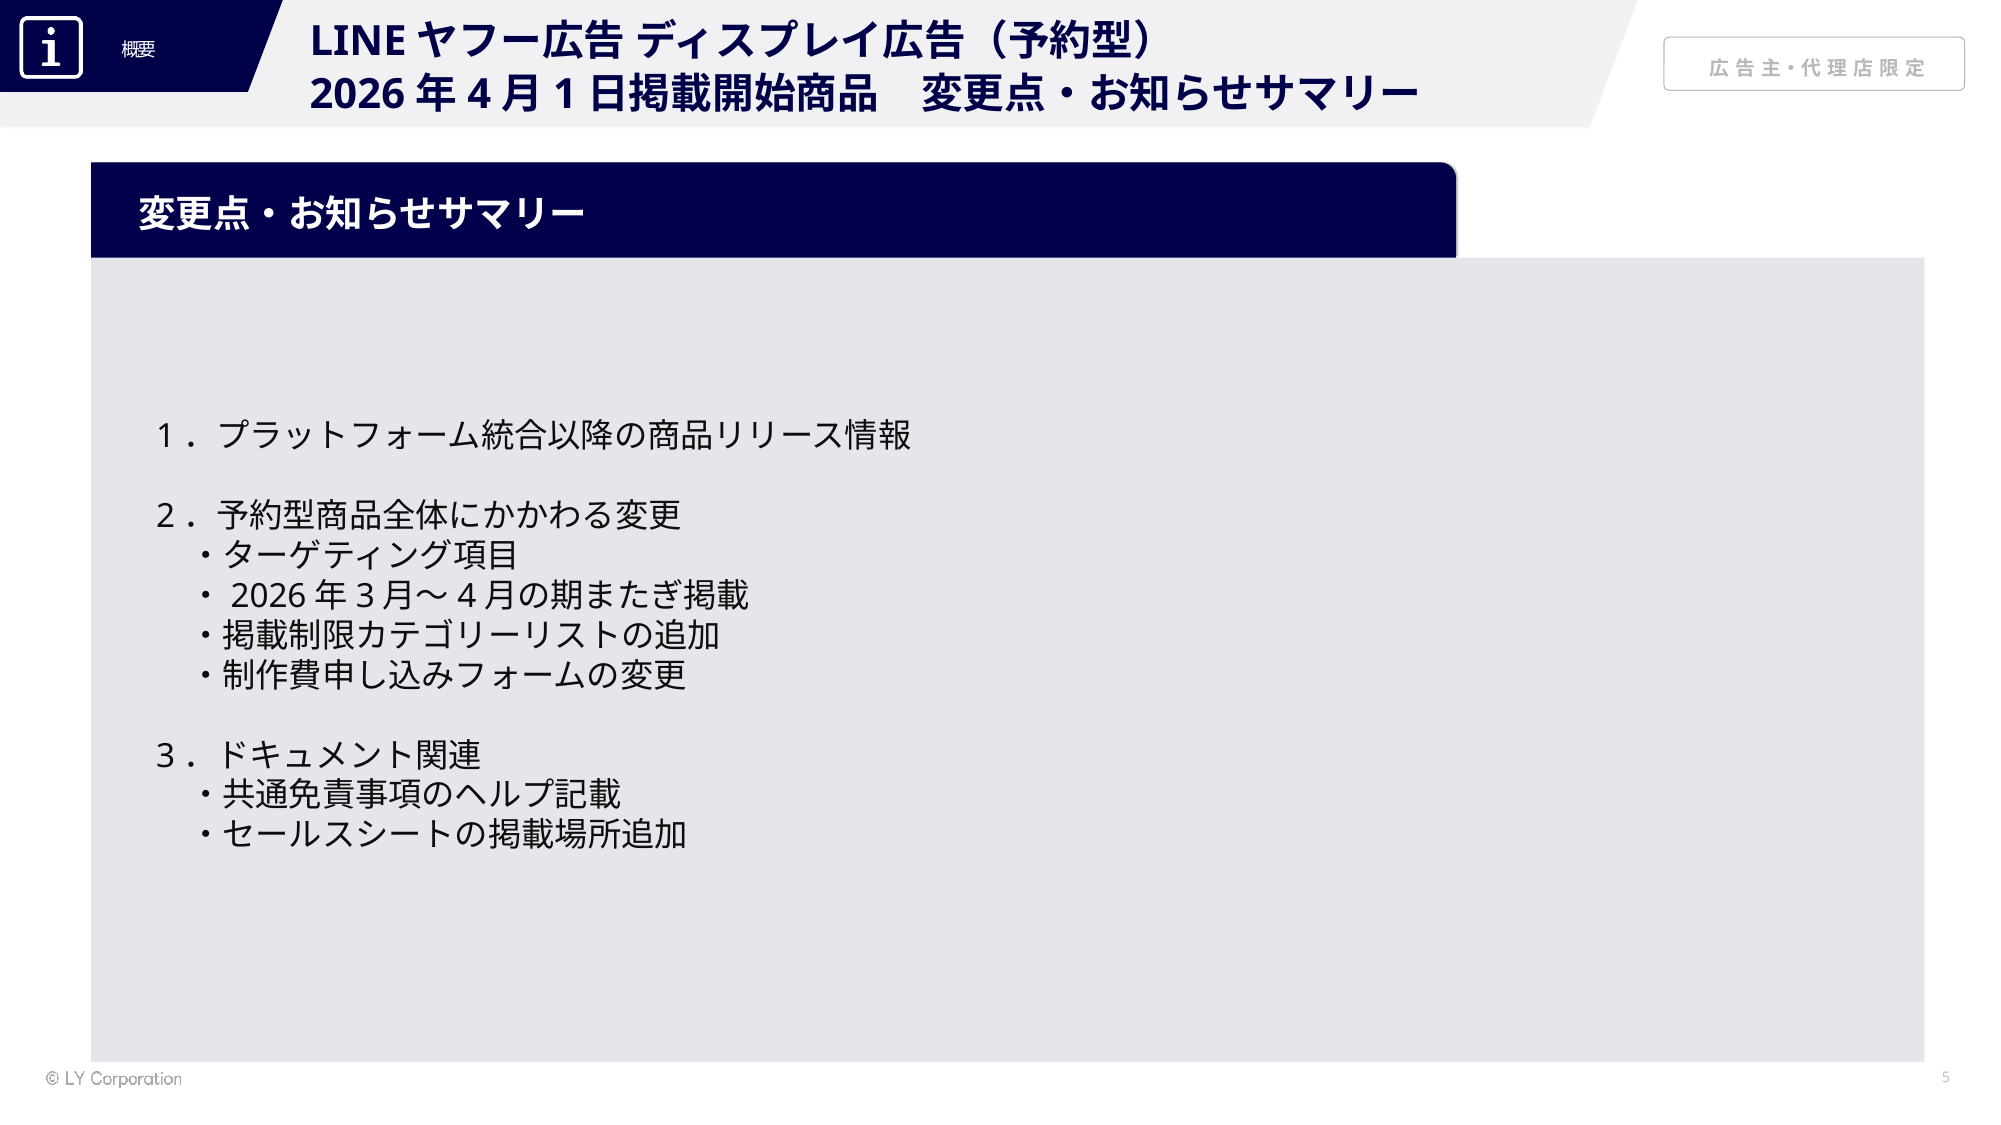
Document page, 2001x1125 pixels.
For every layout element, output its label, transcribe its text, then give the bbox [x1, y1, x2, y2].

picture [9, 5, 92, 87]
text_box 変更点・お知らせサマリー [90, 161, 1458, 259]
text_box 概要 [97, 13, 180, 81]
picture [46, 1071, 181, 1088]
text_box 1．プラットフォーム統合以降の商品リリース情報 2．予約型商品全体にかかわる変更 ・ターゲティング項目 ・2026年3月～4月の期またぎ掲載 ・掲載制限カテゴリーリストの追加 ・制作費申し込みフォームの変更 3．ドキュメント関連 ・共通免責事項のヘルプ記載 ・セールスシートの掲載場所追加 [91, 257, 1925, 1062]
list LINEヤフー広告 ディスプレイ広告（予約型） 2026年4月1日掲載開始商品 変更点・お知らせサマリー [309, 41, 1645, 97]
